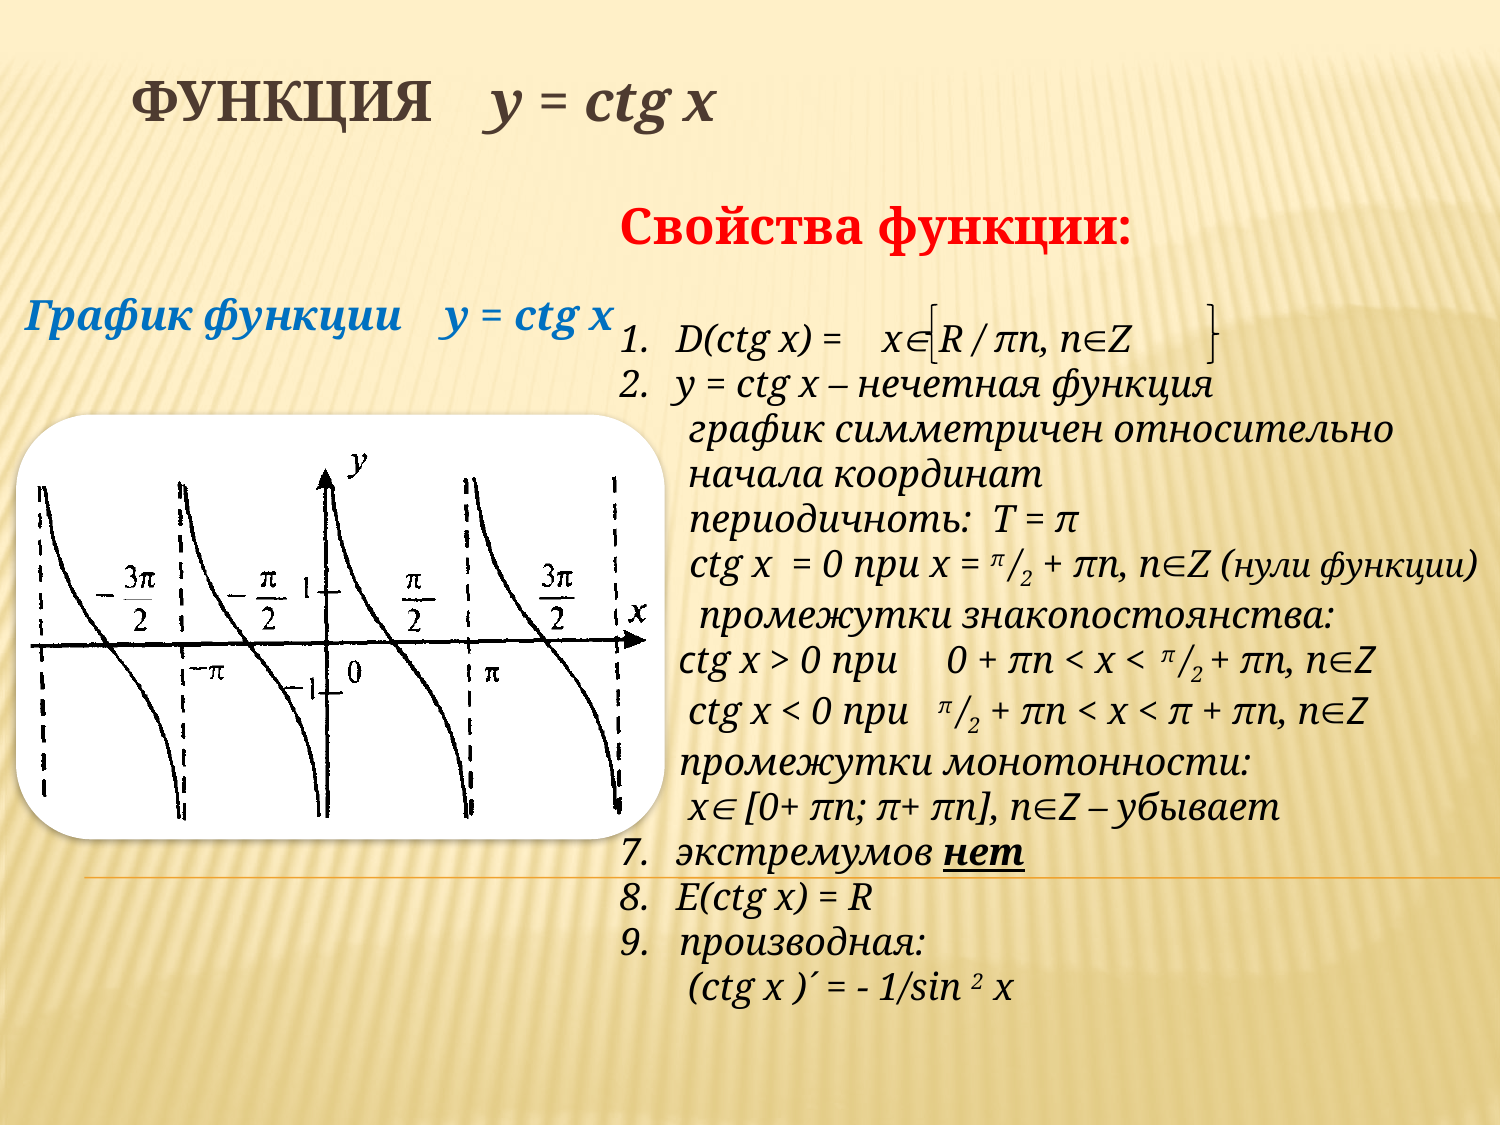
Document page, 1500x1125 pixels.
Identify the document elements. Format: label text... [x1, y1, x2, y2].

text_box [1206, 303, 1220, 364]
text_box Свойства функции: D(ctg x) = x R / πn, nZ y = ctg x – нечетная функция график симметричен относительно начала координат 3. периодичноть: T = π 4. ctg x = 0 при х = π /2 + πn, nZ (нули функции) 5. промежутки знакопостоянства: ctg x > 0 при 0 + πn < x < π /2 + πn, nZ ctg x < 0 при π /2 + πn < x < π + πn, nZ 6. промежутки монотонности: x [0+ πn; π+ πn], nZ – убывает экстремумов нет E(ctg x) = R 9. производная: (ctg x )´ = - 1/sin 2 x [605, 187, 1500, 1016]
text_box [924, 303, 938, 365]
title Функция y = ctg x [117, 58, 1393, 141]
text_box График функции y = ctg x [10, 281, 605, 346]
picture [23, 421, 658, 833]
